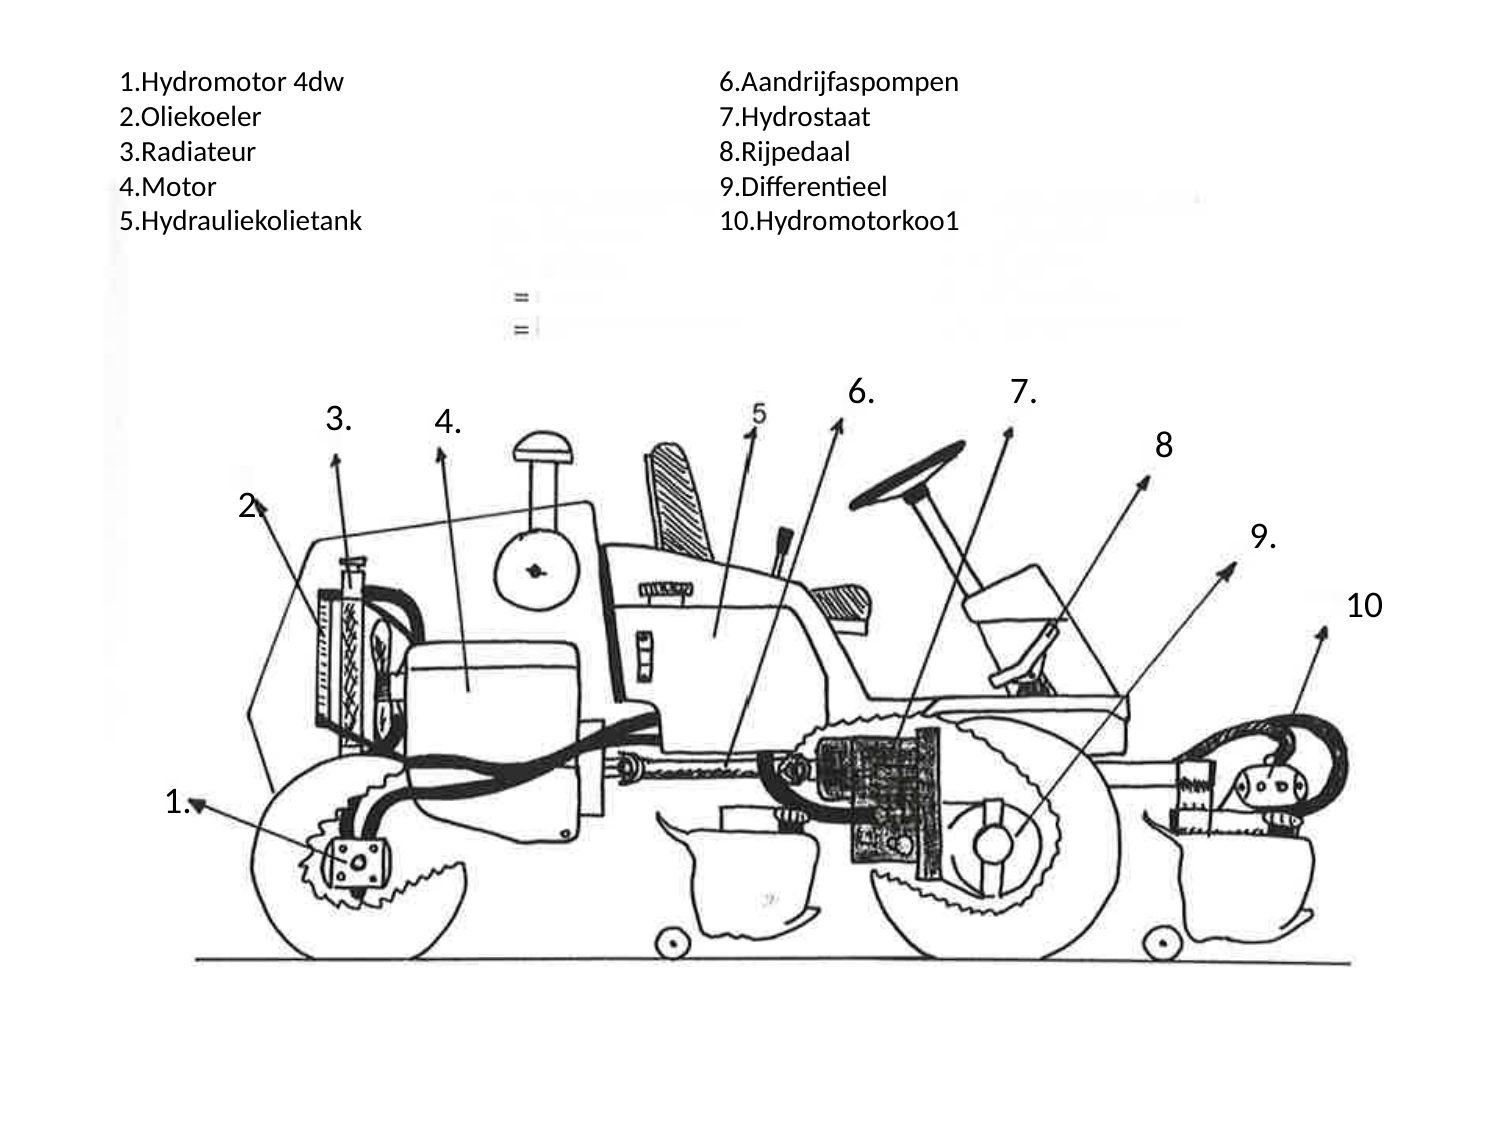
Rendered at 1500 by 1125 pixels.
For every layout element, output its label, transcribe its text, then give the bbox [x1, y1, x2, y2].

text_box 1.Hydromotor 4dw 6.Aandrijfaspompen 2.Oliekoeler 7.Hydrostaat 3.Radiateur 8.Rijpedaal 4.Motor 9.Differentieel 5.Hydrauliekolietank 10.Hydromotorkoo1 [104, 54, 975, 153]
picture [99, 155, 1401, 970]
